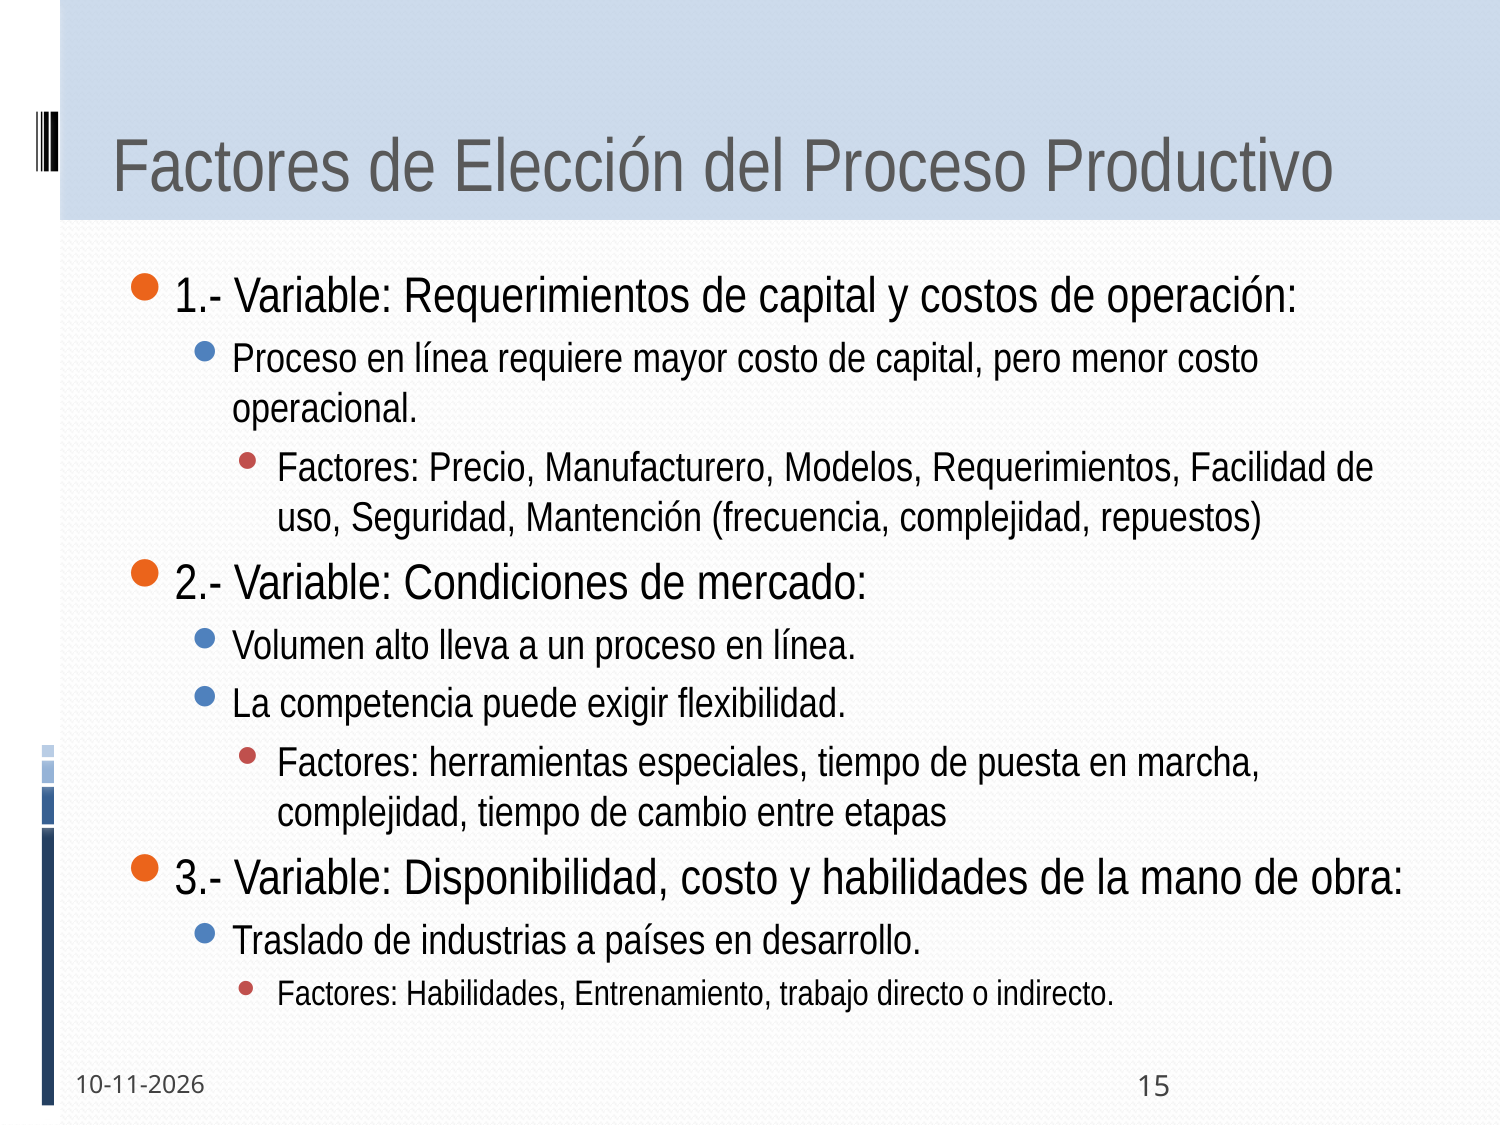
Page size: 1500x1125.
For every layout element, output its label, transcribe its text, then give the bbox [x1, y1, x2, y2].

list 1.- Variable: Requerimientos de capital y costos de operación: Proceso en línea requiere mayor costo de capital, pero menor costo operacional. Factores: Precio, Manufacturero, Modelos, Requerimientos, Facilidad de uso, Seguridad, Mantención (frecuencia, complejidad, repuestos) 2.- Variable: Condiciones de mercado: Volumen alto lleva a un proceso en línea. La competencia puede exigir flexibilidad. Factores: herramientas especiales, tiempo de puesta en marcha, complejidad, tiempo de cambio entre etapas 3.- Variable: Disponibilidad, costo y habilidades de la mano de obra: Traslado de industrias a países en desarrollo. Factores: Habilidades, Entrenamiento, trabajo directo o indirecto. [111, 255, 1436, 1038]
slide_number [75, 1042, 243, 1103]
slide_number 15 [1045, 1046, 1171, 1107]
title Factores de Elección del Proceso Productivo [111, 18, 1436, 207]
